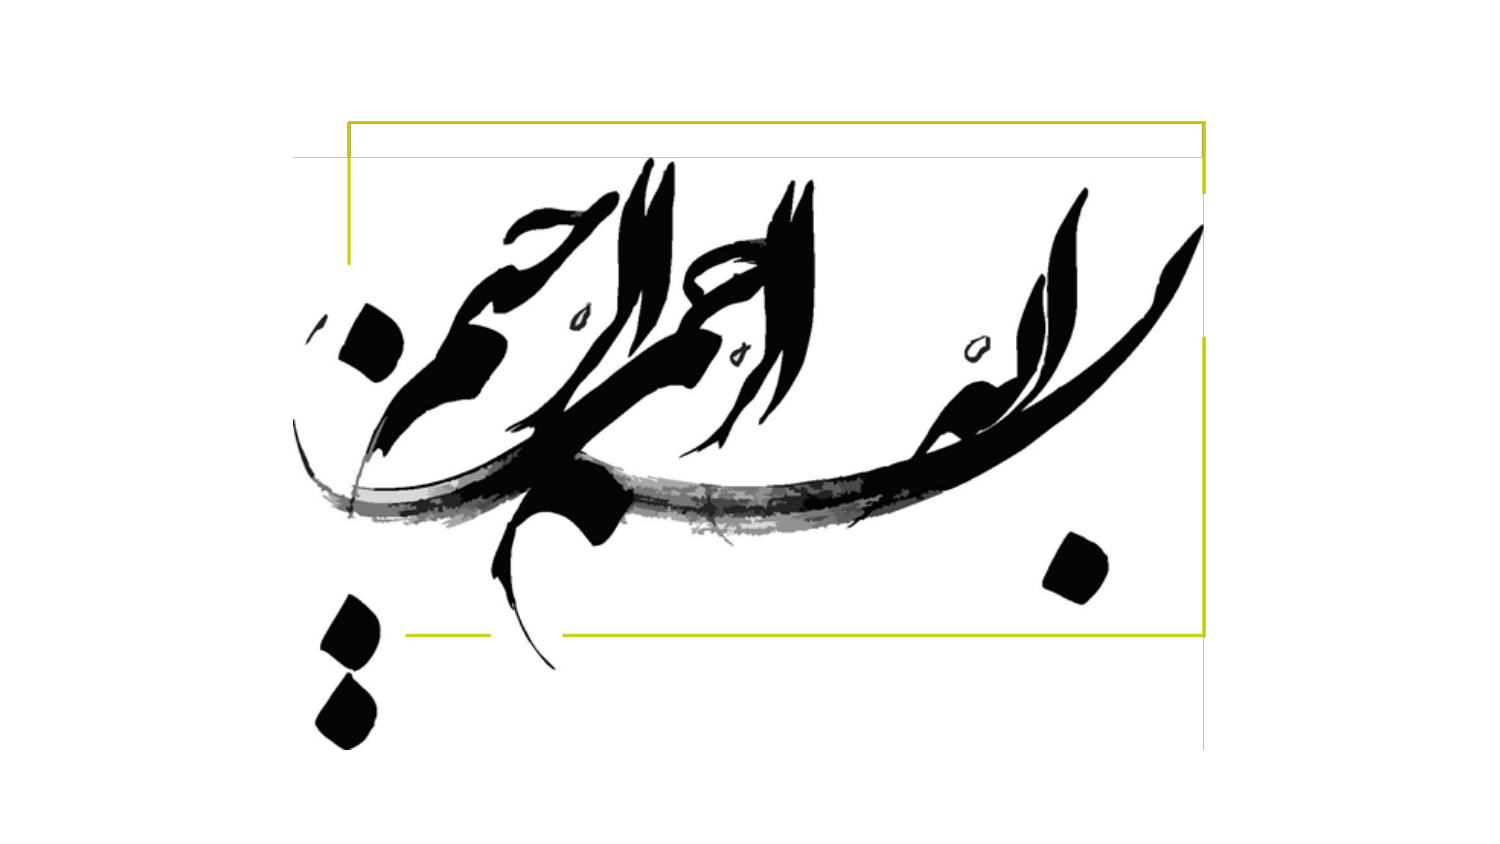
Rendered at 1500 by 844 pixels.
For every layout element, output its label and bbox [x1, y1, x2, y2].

picture [293, 121, 1207, 751]
